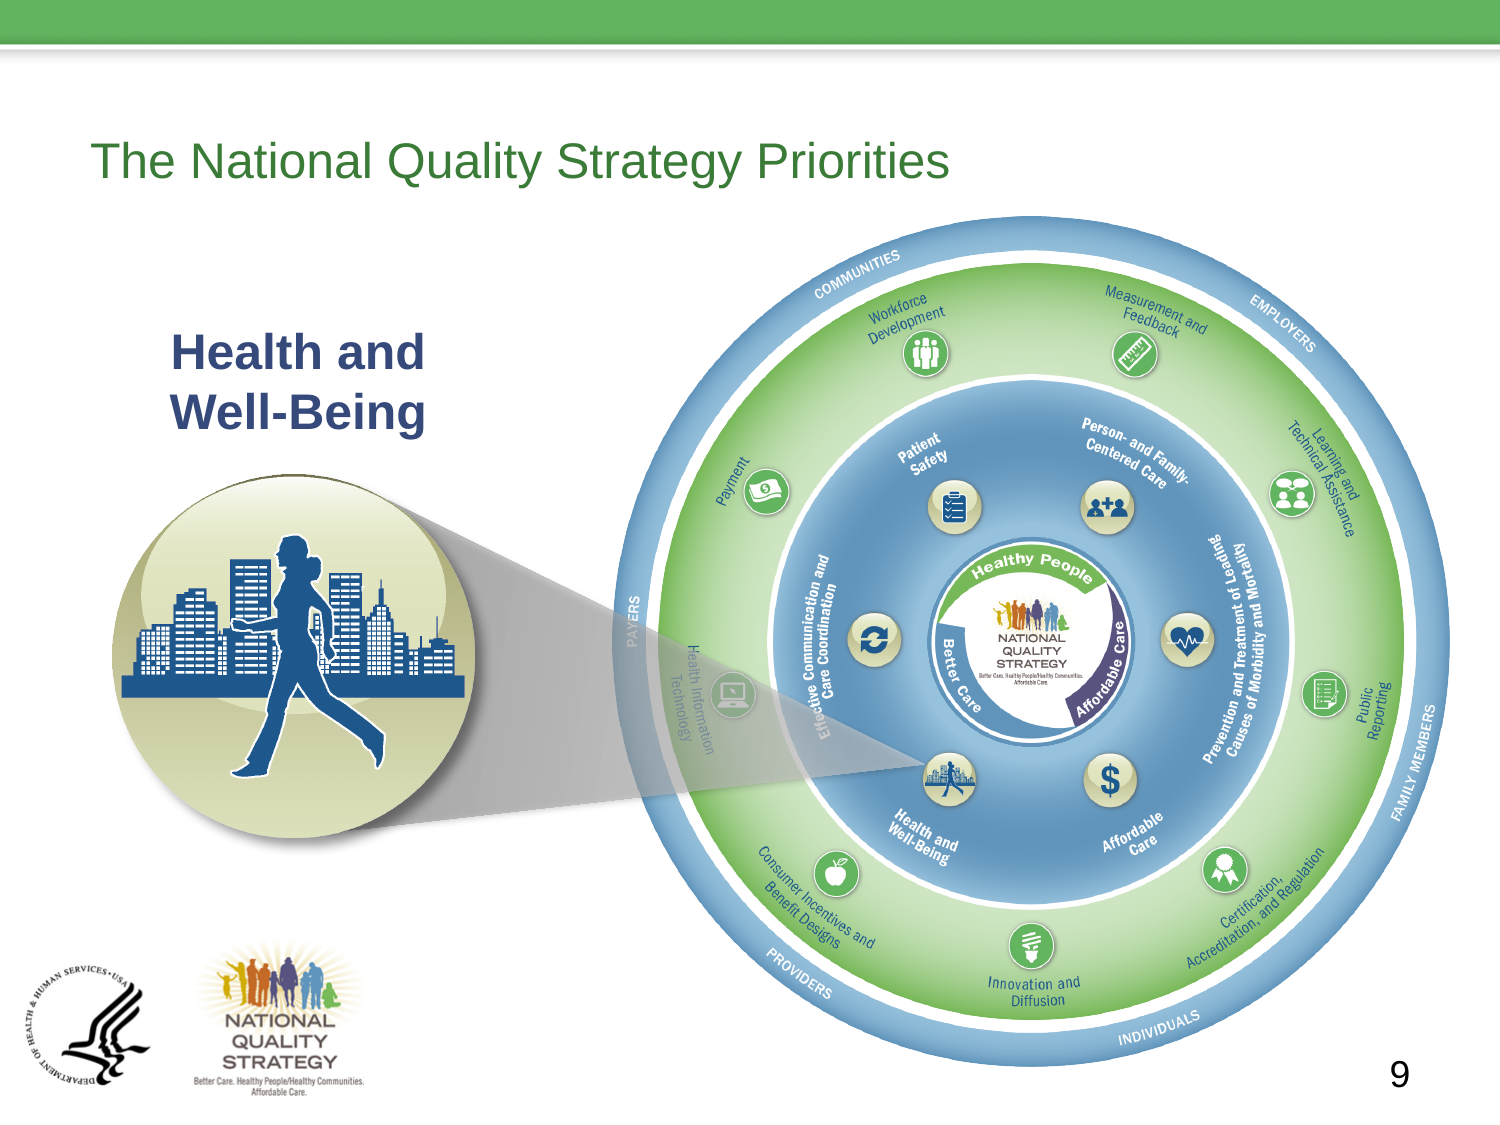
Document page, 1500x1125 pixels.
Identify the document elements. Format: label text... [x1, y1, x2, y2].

picture [23, 940, 365, 1101]
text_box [612, 216, 1451, 1068]
title The National Quality Strategy Priorities [75, 103, 1425, 213]
picture [0, 0, 1500, 104]
picture [112, 474, 476, 838]
slide_number 9 [1074, 1076, 1425, 1103]
text_box [491, 550, 607, 815]
text_box Health and Well-Being [112, 312, 485, 448]
